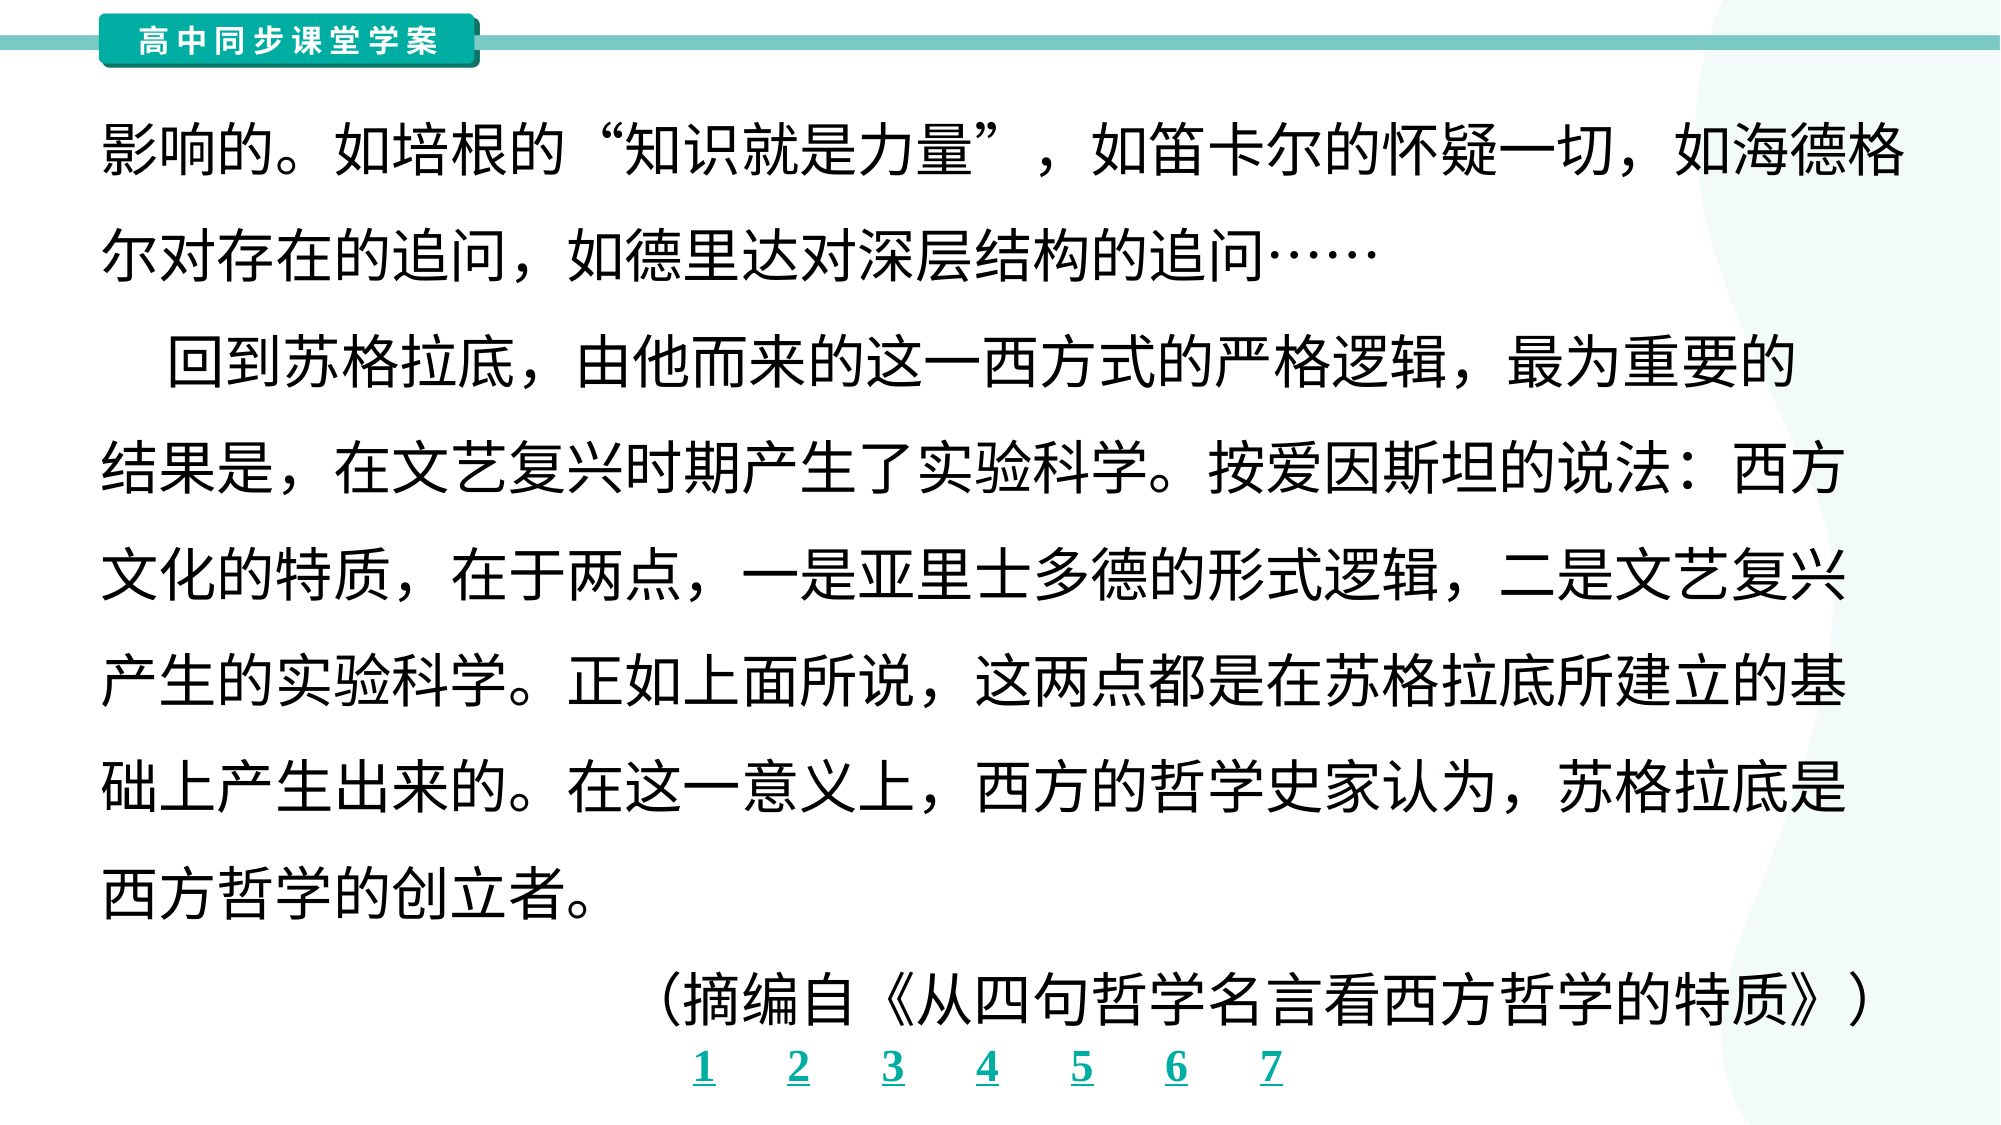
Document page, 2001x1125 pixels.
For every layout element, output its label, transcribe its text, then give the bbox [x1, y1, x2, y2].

picture [0, 0, 2000, 1125]
text_box 影响的。如培根的“知识就是力量”，如笛卡尔的怀疑一切，如海德格 尔对存在的追问，如德里达对深层结构的追问…… 回到苏格拉底，由他而来的这一西方式的严格逻辑，最为重要的 结果是，在文艺复兴时期产生了实验科学。按爱因斯坦的说法：西方 文化的特质，在于两点，一是亚里士多德的形式逻辑，二是文艺复兴 产生的实验科学。正如上面所说，这两点都是在苏格拉底所建立的基 础上产生出来的。在这一意义上，西方的哲学史家认为，苏格拉底是 西方哲学的创立者。 （摘编自《从四句哲学名言看西方哲学的特质》） [100, 76, 1899, 1033]
